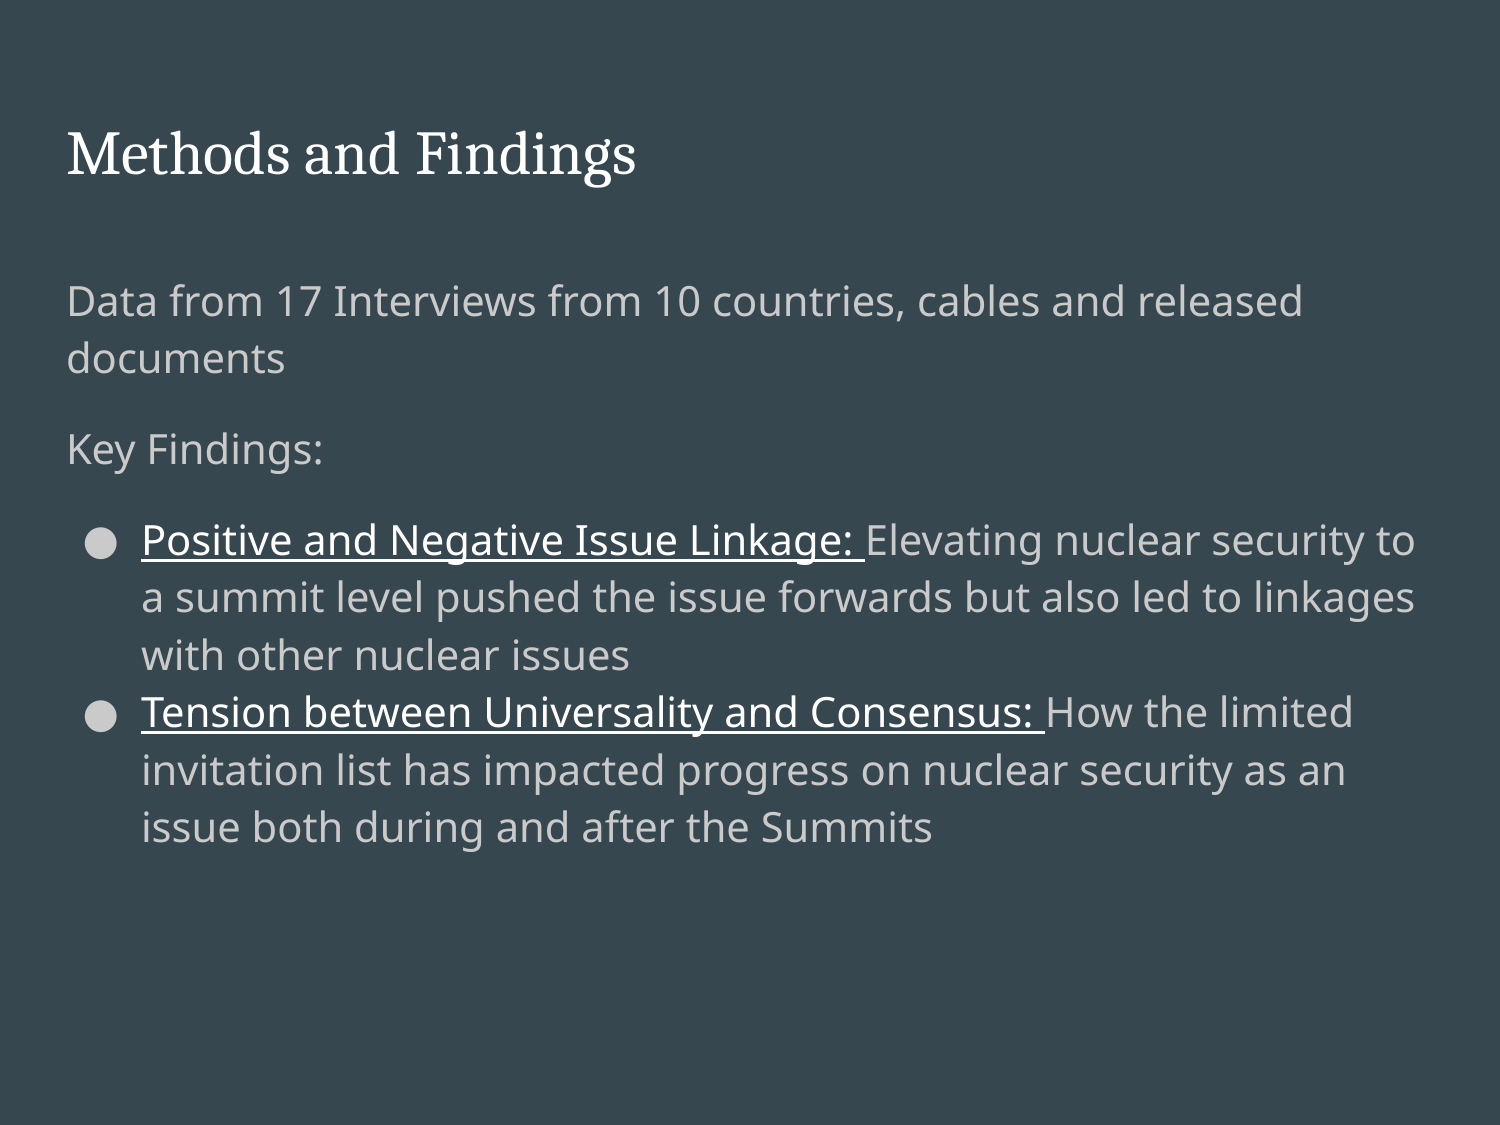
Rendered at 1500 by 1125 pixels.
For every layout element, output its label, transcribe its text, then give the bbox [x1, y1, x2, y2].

list Data from 17 Interviews from 10 countries, cables and released documents Key Findings: Positive and Negative Issue Linkage: Elevating nuclear security to a summit level pushed the issue forwards but also led to linkages with other nuclear issues Tension between Universality and Consensus: How the limited invitation list has impacted progress on nuclear security as an issue both during and after the Summits [51, 252, 1449, 1000]
title Methods and Findings [51, 97, 1449, 223]
